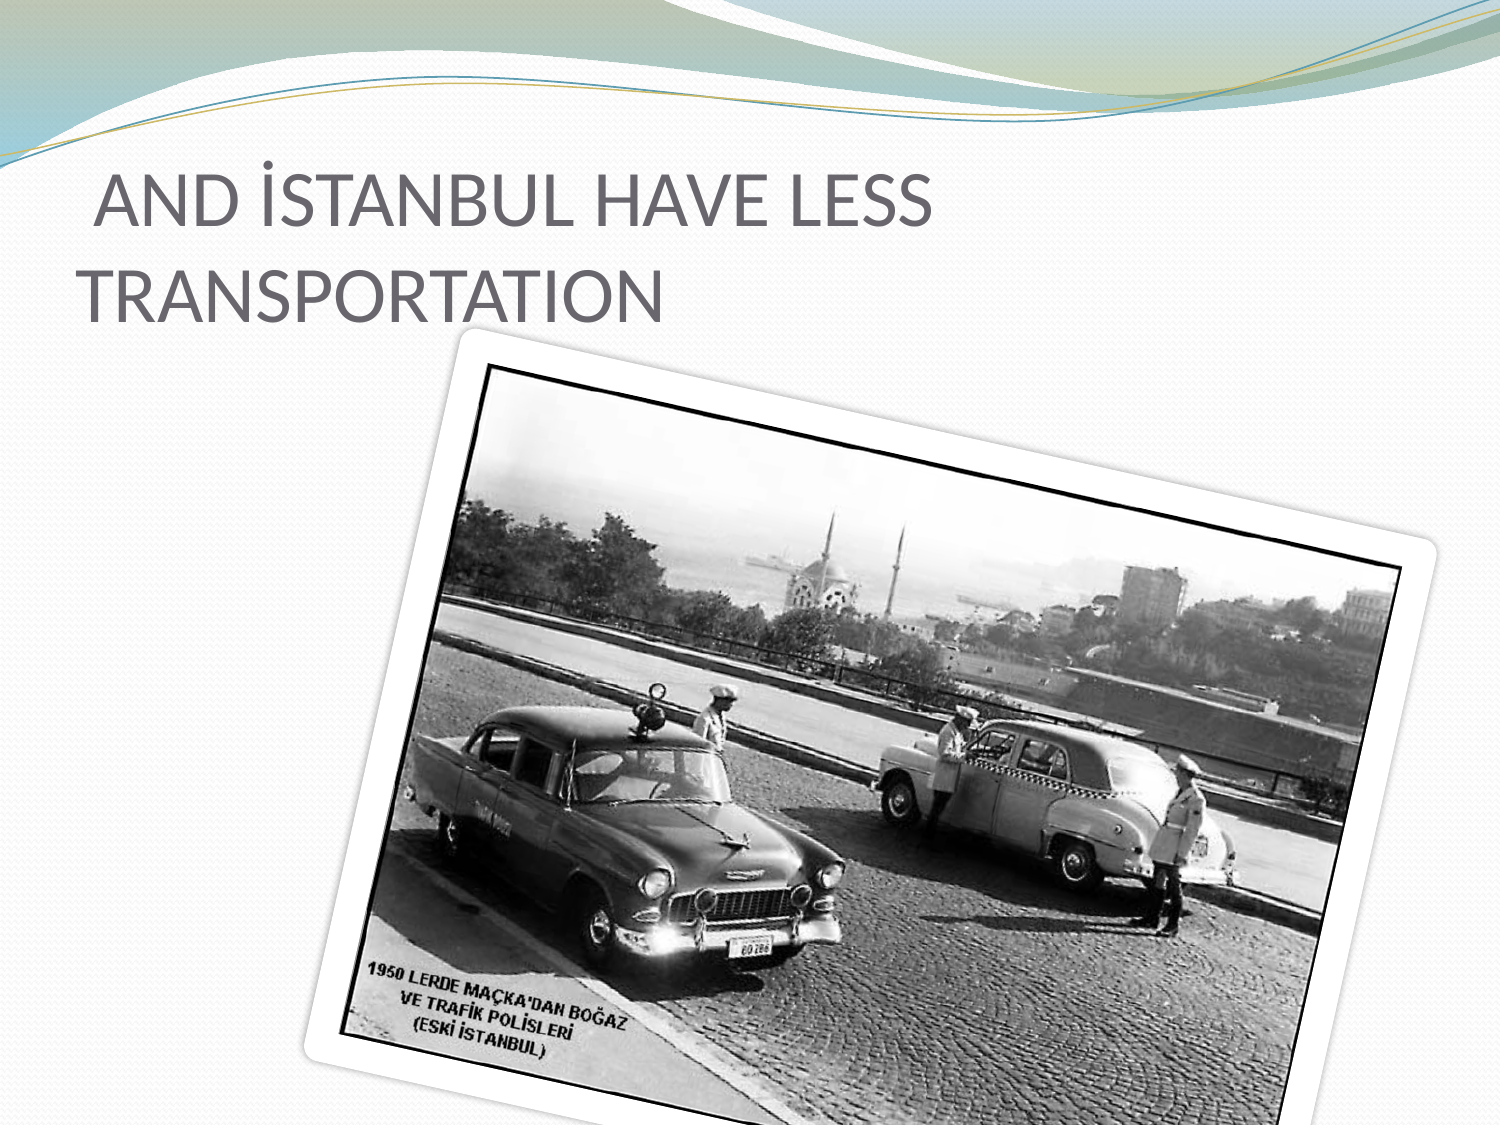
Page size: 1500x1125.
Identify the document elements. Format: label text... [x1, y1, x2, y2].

picture [1344, 554, 1402, 824]
picture [469, 364, 897, 455]
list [401, 455, 1340, 1125]
picture [340, 783, 396, 1046]
title AND İSTANBUL HAVE LESS TRANSPORTATION [75, 137, 1500, 339]
